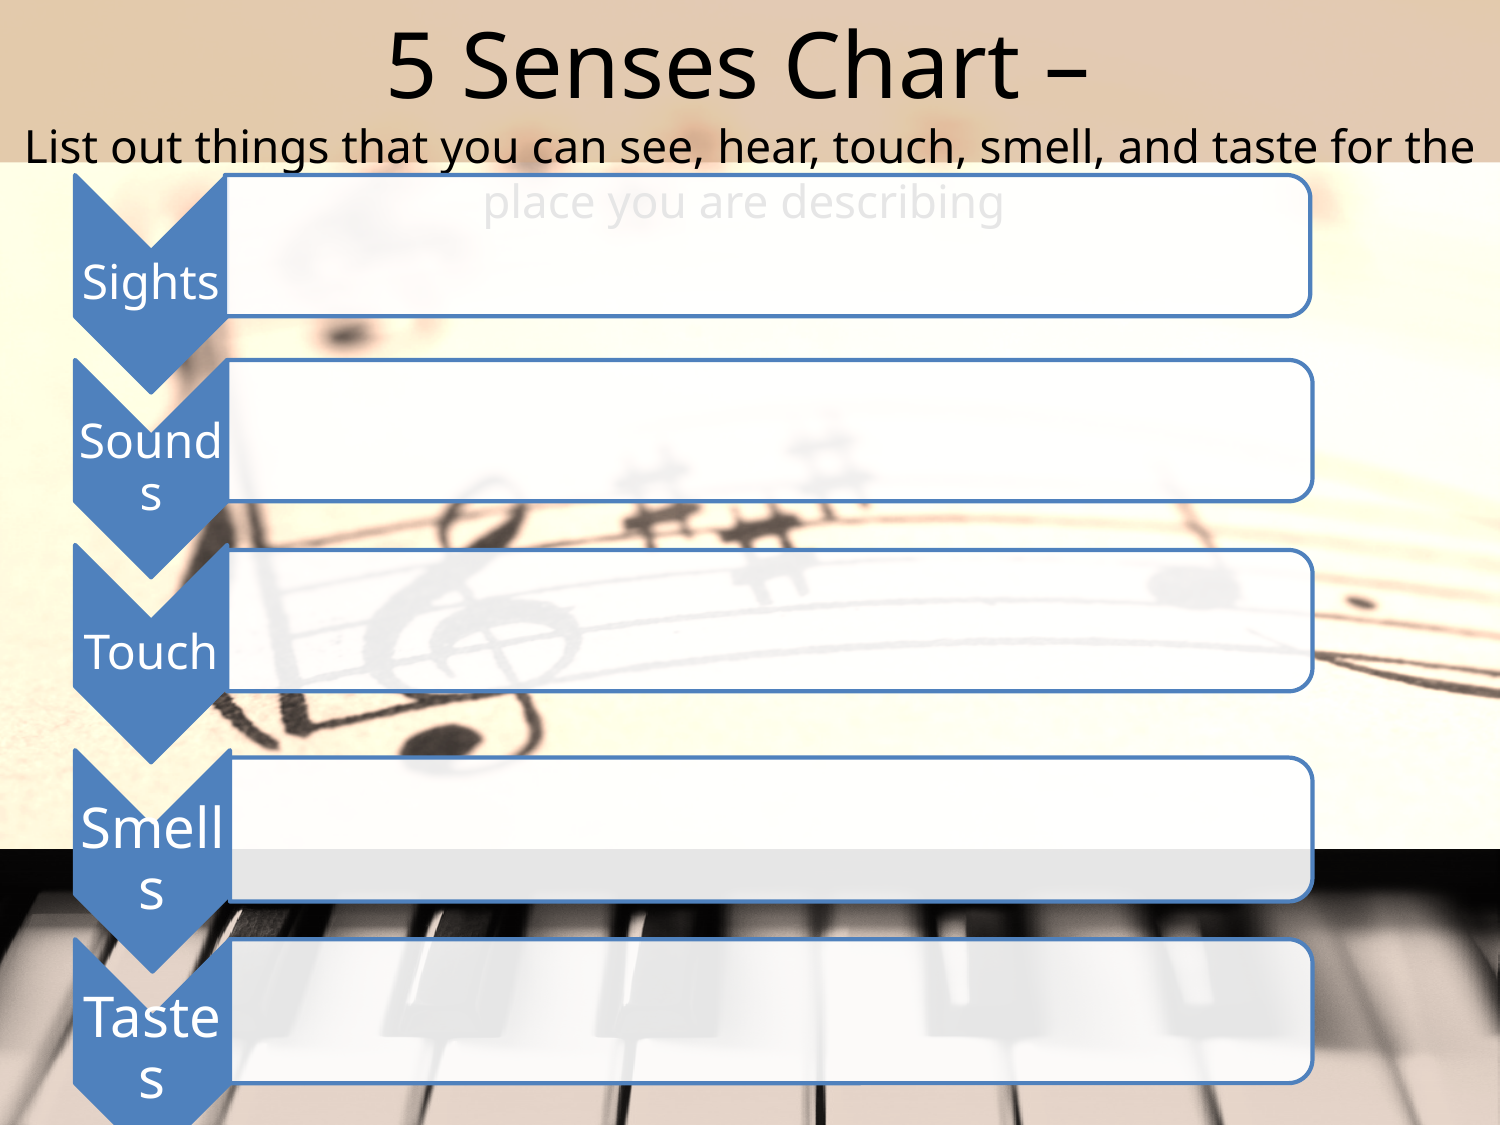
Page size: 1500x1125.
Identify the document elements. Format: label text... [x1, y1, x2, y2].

title 5 Senses Chart – List out things that you can see, hear, touch, smell, and taste for the place you are describing [0, 0, 1500, 163]
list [74, 174, 1313, 749]
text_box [74, 749, 1313, 1125]
